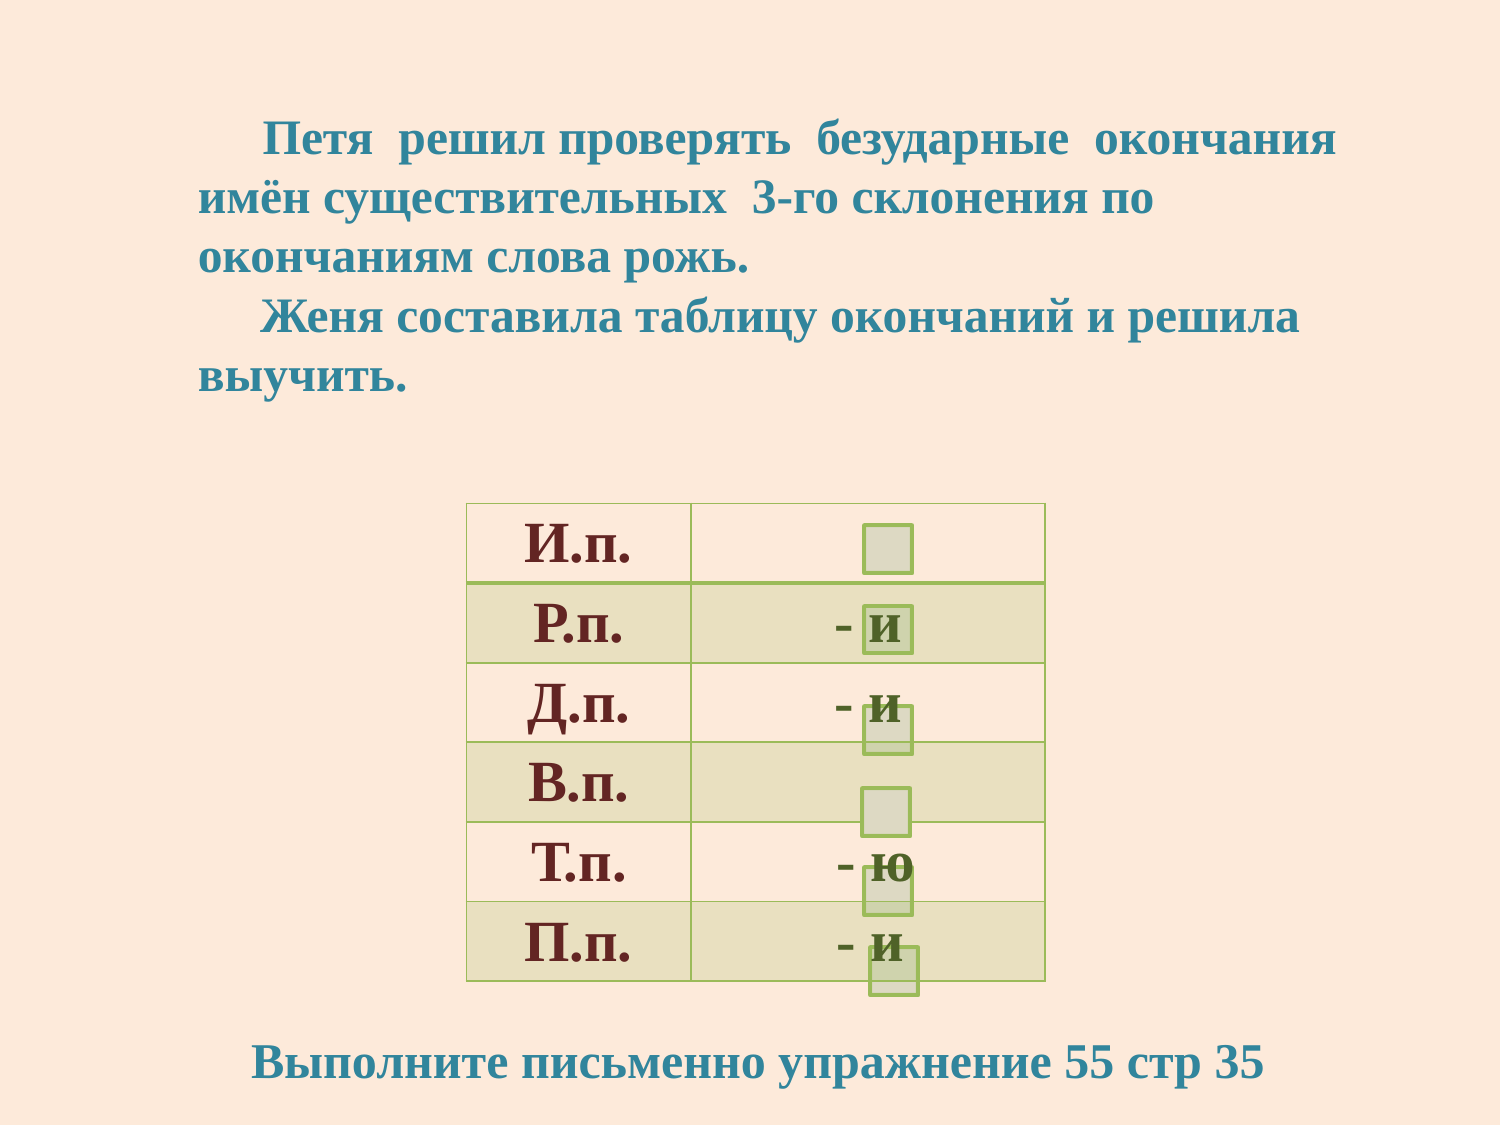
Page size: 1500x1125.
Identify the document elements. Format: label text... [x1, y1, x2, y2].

text_box Выполните письменно упражнение 55 стр 35 [236, 1021, 1280, 1096]
table_cell П.п. [467, 902, 690, 980]
table_cell - и [692, 902, 1044, 980]
picture [861, 864, 914, 917]
table_cell - и [692, 585, 1044, 662]
title Петя решил проверять безударные окончания имён существительных 3-го склонения по окончаниям слова рожь. Женя составила таблицу окончаний и решила выучить. [183, 45, 1425, 457]
table_header [692, 504, 1044, 581]
table_header И.п. [467, 504, 690, 581]
picture [861, 704, 914, 757]
picture [867, 945, 920, 997]
table_cell Т.п. [467, 823, 690, 901]
table_cell Р.п. [467, 585, 690, 662]
table_cell В.п. [467, 743, 690, 821]
table_cell [692, 743, 1044, 821]
table_cell Д.п. [467, 664, 690, 741]
picture [860, 786, 912, 839]
picture [861, 603, 914, 656]
table_cell - ю [692, 823, 1044, 901]
table_cell - и [692, 664, 1044, 741]
picture [861, 522, 914, 575]
